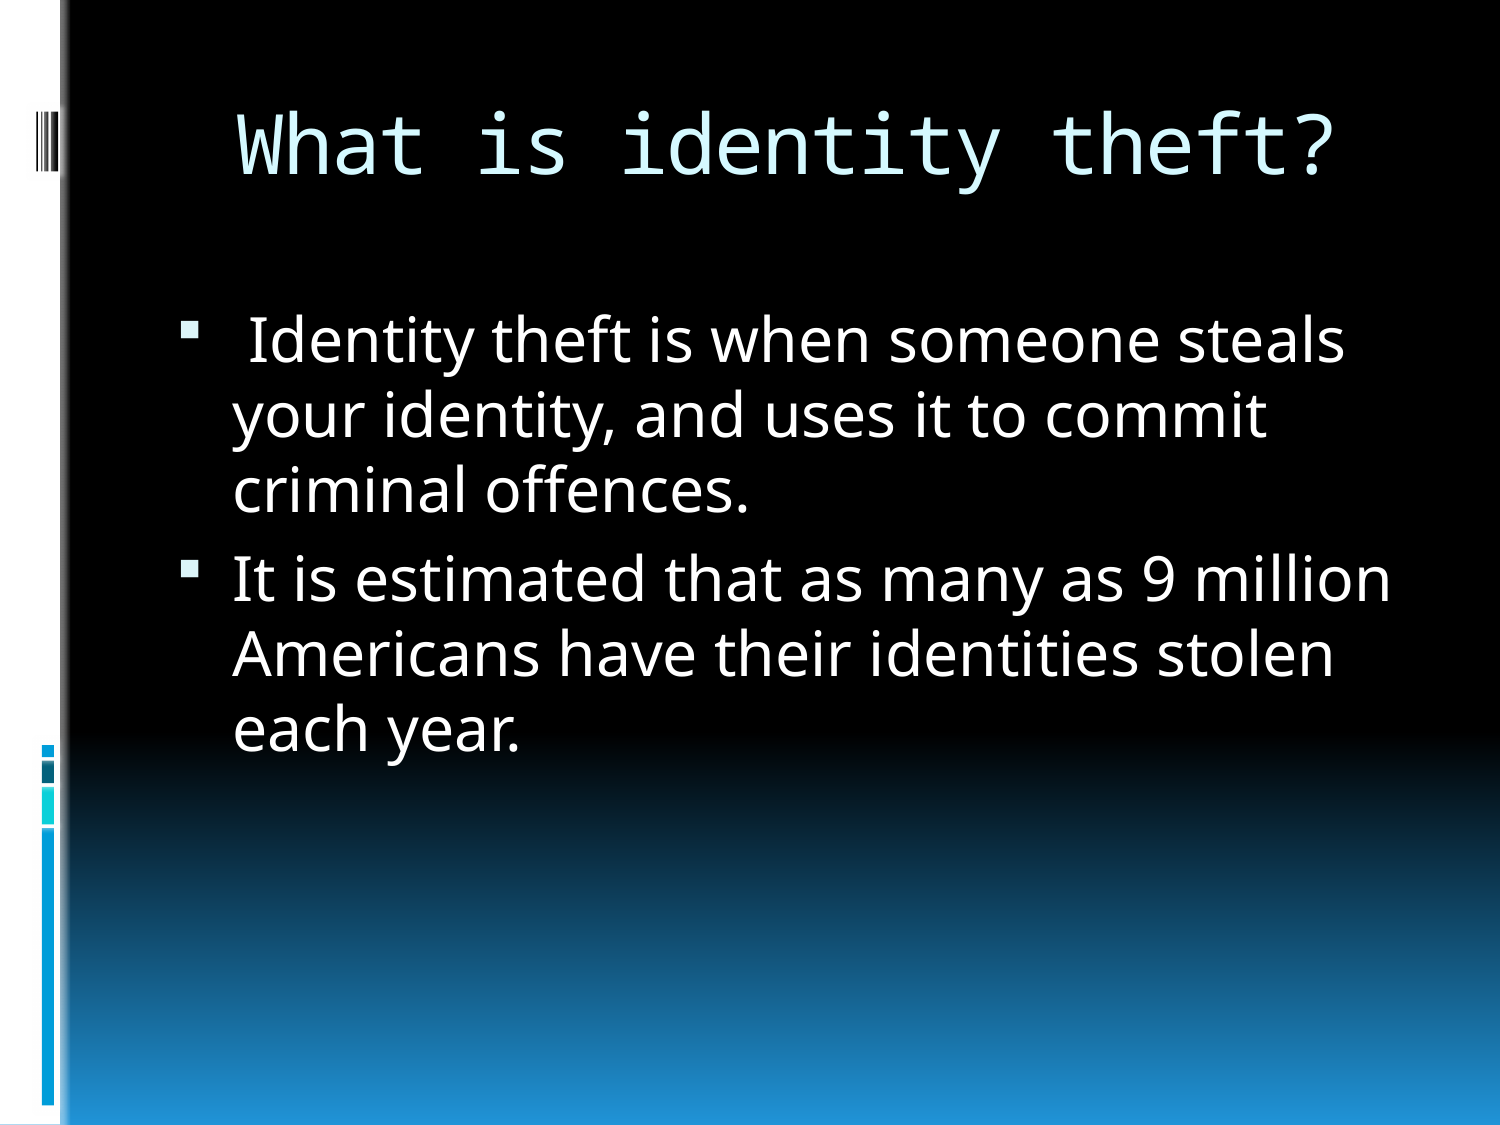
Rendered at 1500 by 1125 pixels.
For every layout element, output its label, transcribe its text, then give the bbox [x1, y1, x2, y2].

list Identity theft is when someone steals your identity, and uses it to commit criminal offences. It is estimated that as many as 9 million Americans have their identities stolen each year. [150, 292, 1425, 1043]
title What is identity theft? [150, 83, 1425, 234]
